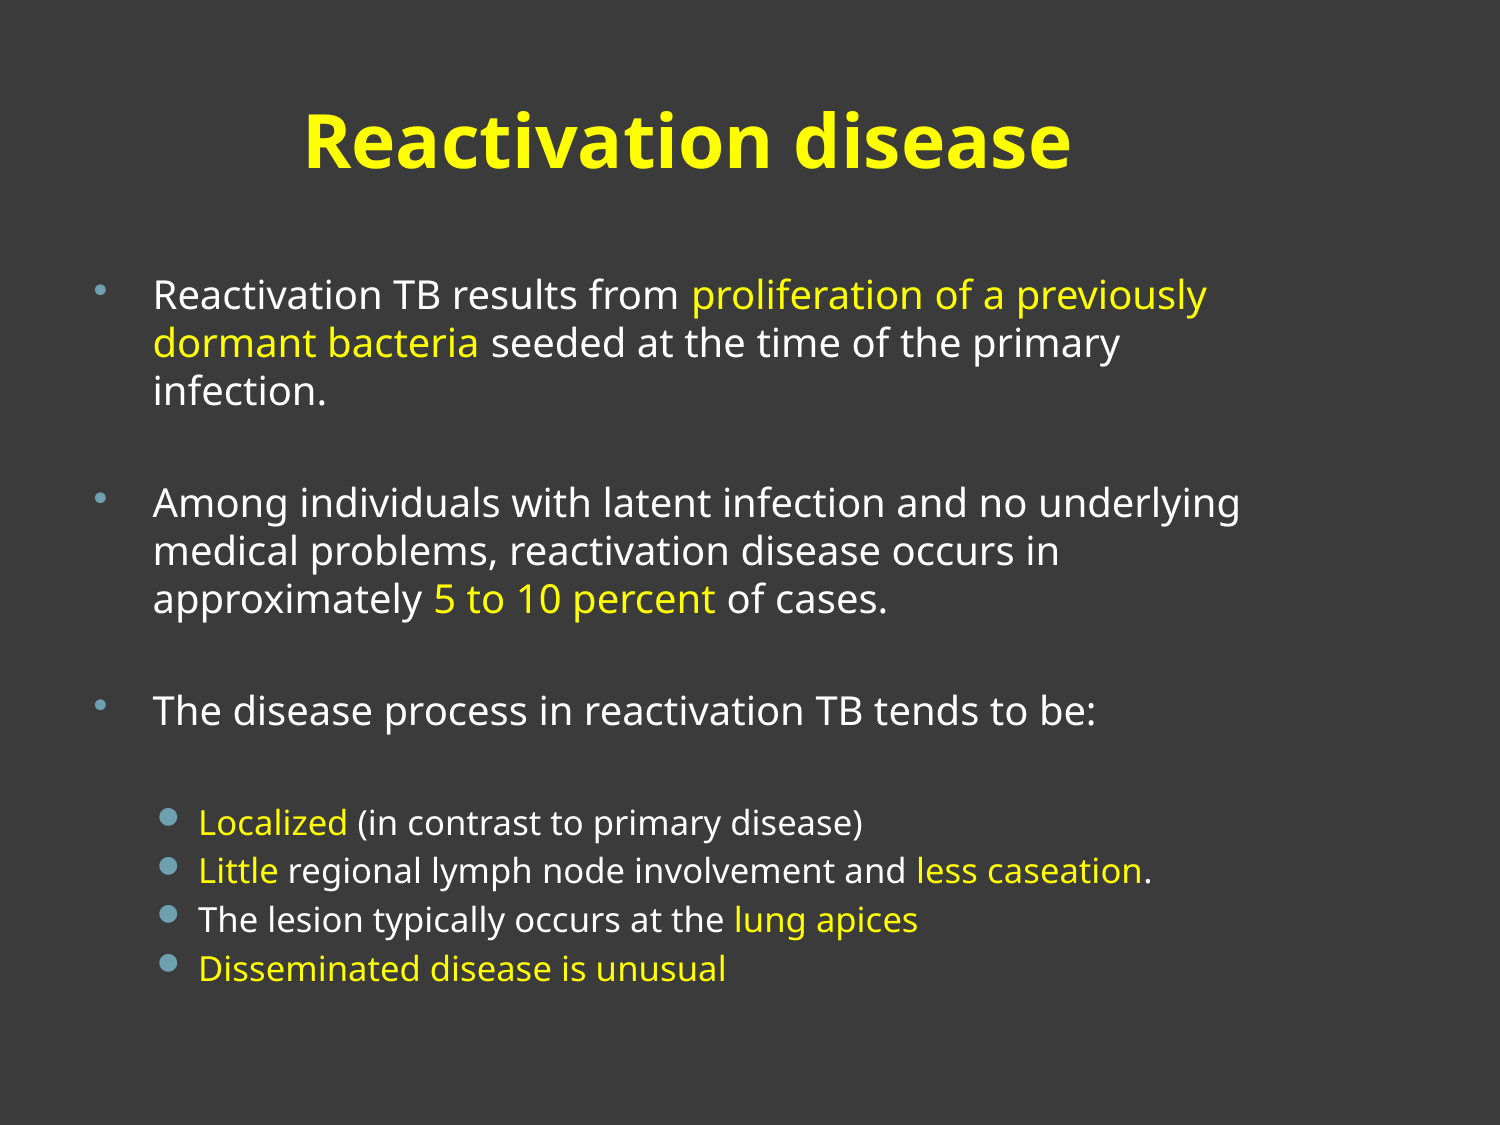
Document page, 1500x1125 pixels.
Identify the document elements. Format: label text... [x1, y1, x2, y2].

title Reactivation disease [75, 45, 1300, 233]
list Reactivation TB results from proliferation of a previously dormant bacteria seeded at the time of the primary infection. Among individuals with latent infection and no underlying medical problems, reactivation disease occurs in approximately 5 to 10 percent of cases. The disease process in reactivation TB tends to be: Localized (in contrast to primary disease) Little regional lymph node involvement and less caseation. The lesion typically occurs at the lung apices Disseminated disease is unusual [75, 262, 1300, 1005]
